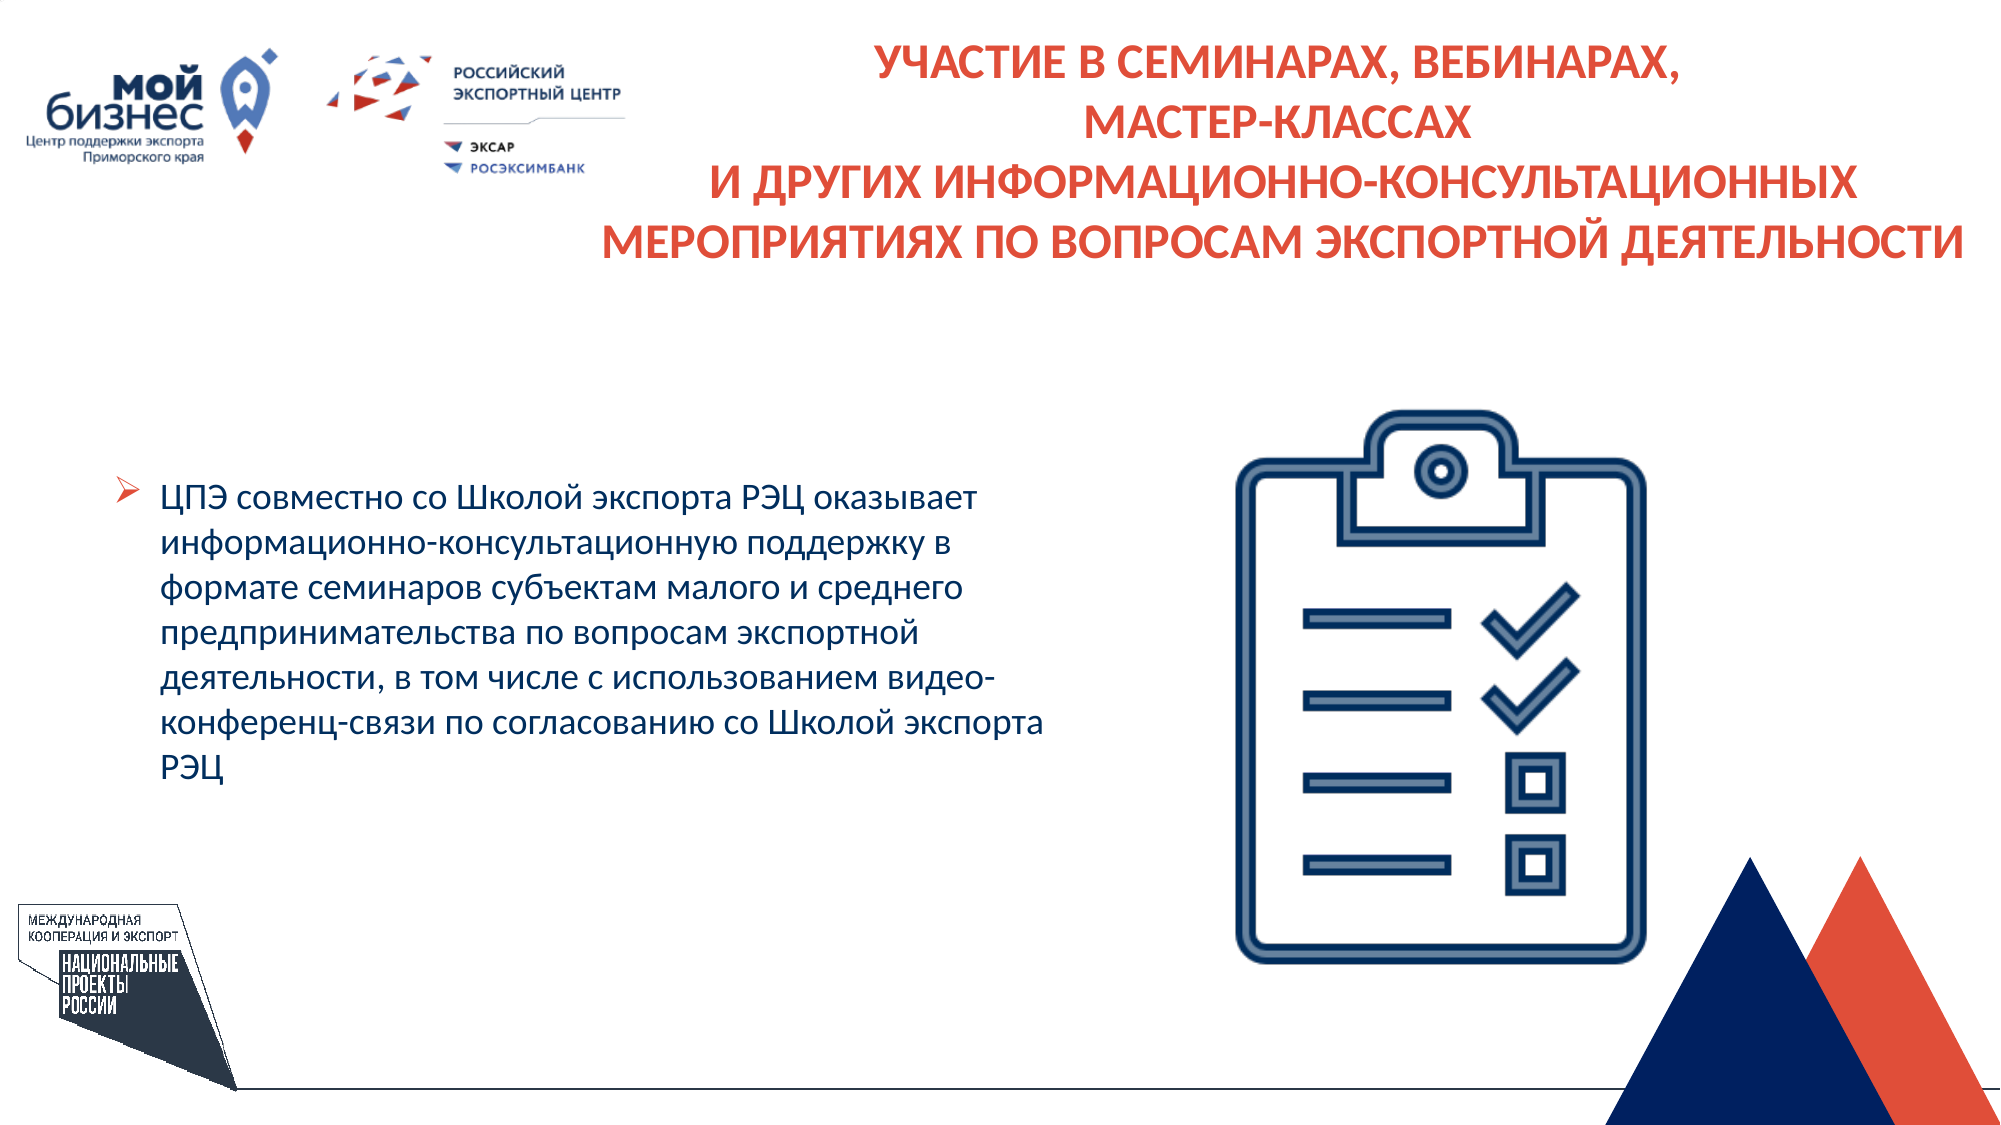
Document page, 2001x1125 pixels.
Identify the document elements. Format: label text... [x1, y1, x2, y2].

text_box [0, 815, 2000, 1125]
picture [1118, 359, 1765, 1016]
text_box УЧАСТИЕ В СЕМИНАРАХ, ВЕБИНАРАХ, МАСТЕР-КЛАССАХ И ДРУГИХ ИНФОРМАЦИОННО-КОНСУЛЬТАЦИОННЫХ МЕРОПРИЯТИЯХ ПО ВОПРОСАМ ЭКСПОРТНОЙ ДЕЯТЕЛЬНОСТИ [573, 21, 1994, 277]
picture [0, 0, 674, 226]
text_box ЦПЭ совместно со Школой экспорта РЭЦ оказывает информационно-консультационную поддержку в формате семинаров субъектам малого и среднего предпринимательства по вопросам экспортной деятельности, в том числе с использованием видео-конференц-связи по согласованию со Школой экспорта РЭЦ [98, 464, 1084, 795]
